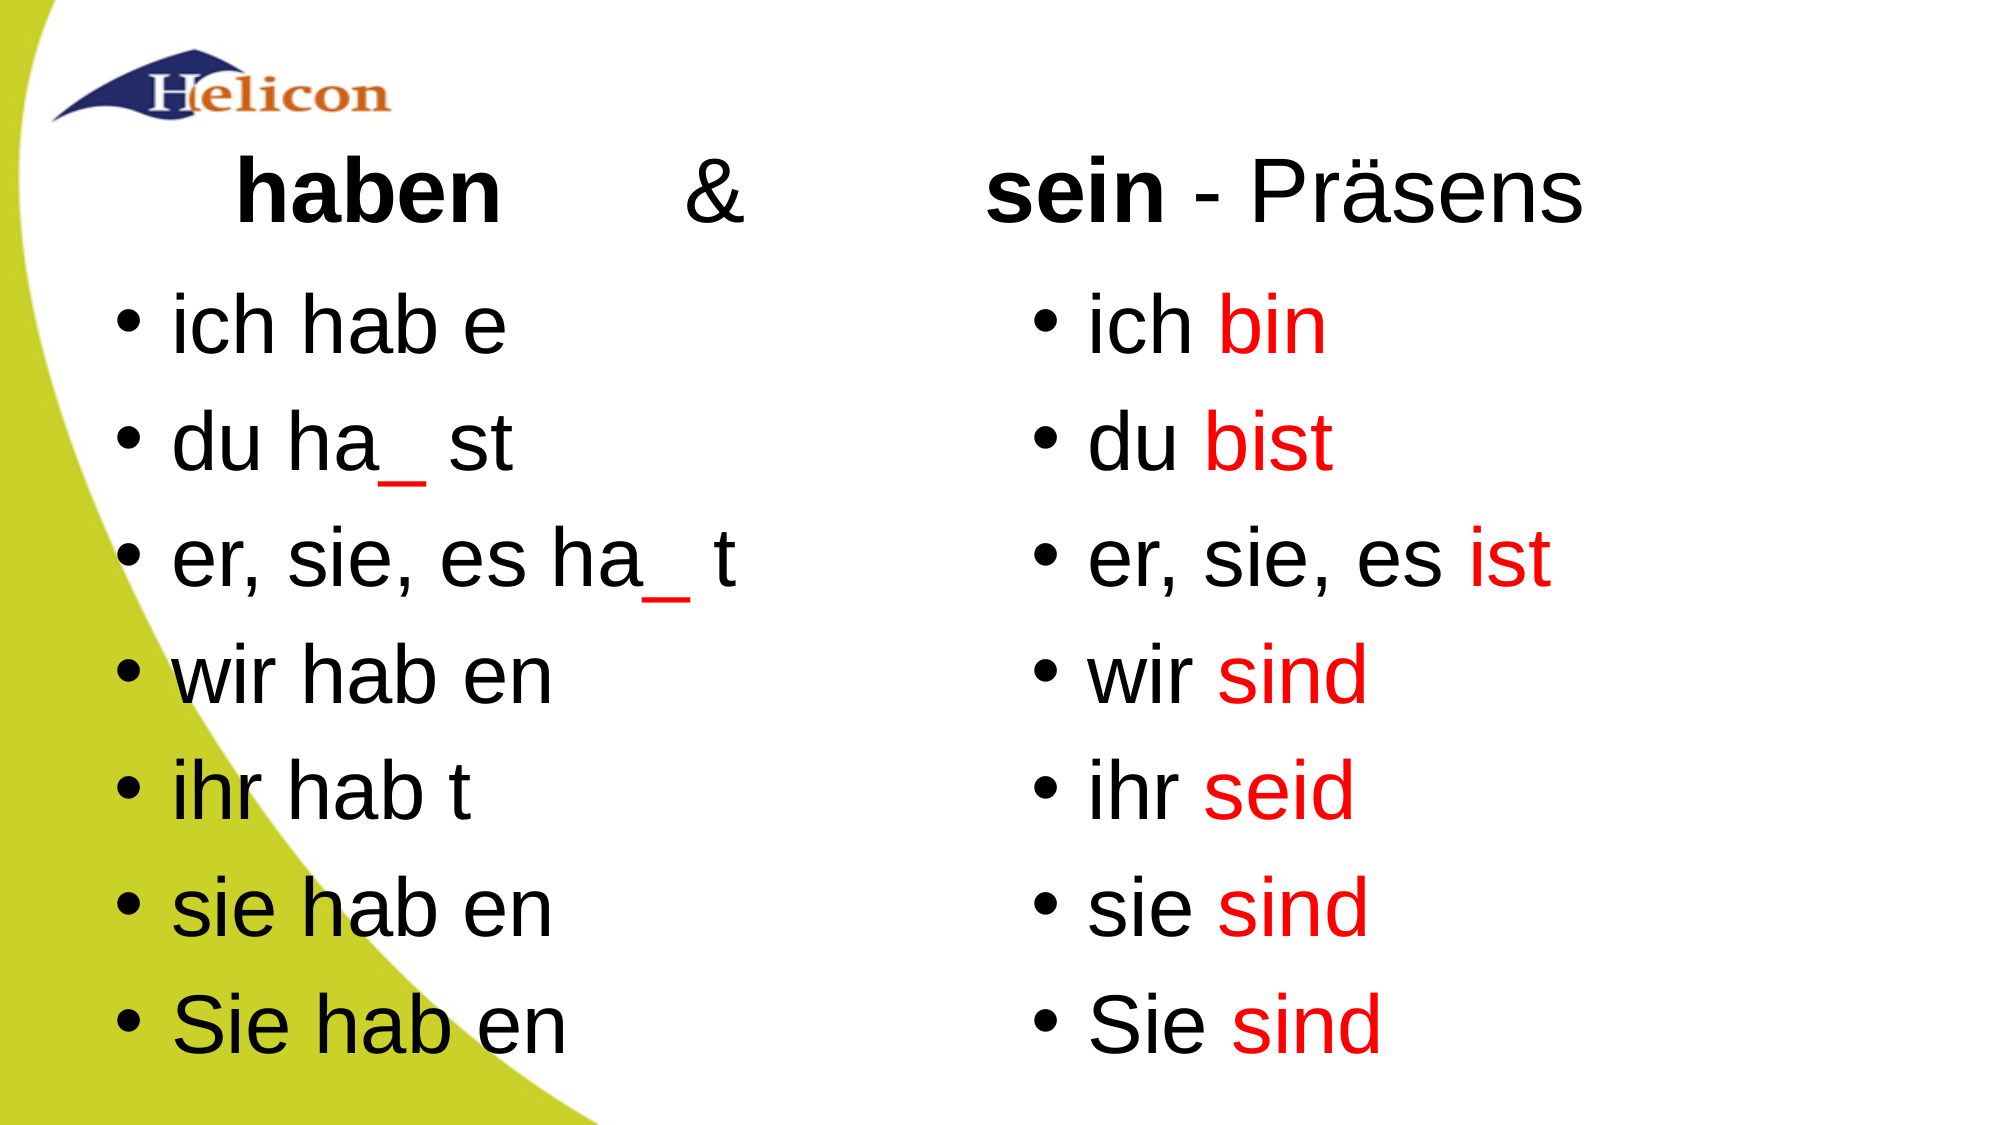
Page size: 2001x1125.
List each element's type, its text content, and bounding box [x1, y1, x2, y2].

title haben & sein - Präsens [9, 92, 1810, 280]
picture [0, 0, 2000, 1125]
list ich bin du bist er, sie, es ist wir sind ihr seid sie sind Sie sind [1016, 262, 1900, 1005]
list ich hab e du ha_ st er, sie, es ha_ t wir hab en ihr hab t sie hab en Sie hab en [99, 280, 984, 1005]
